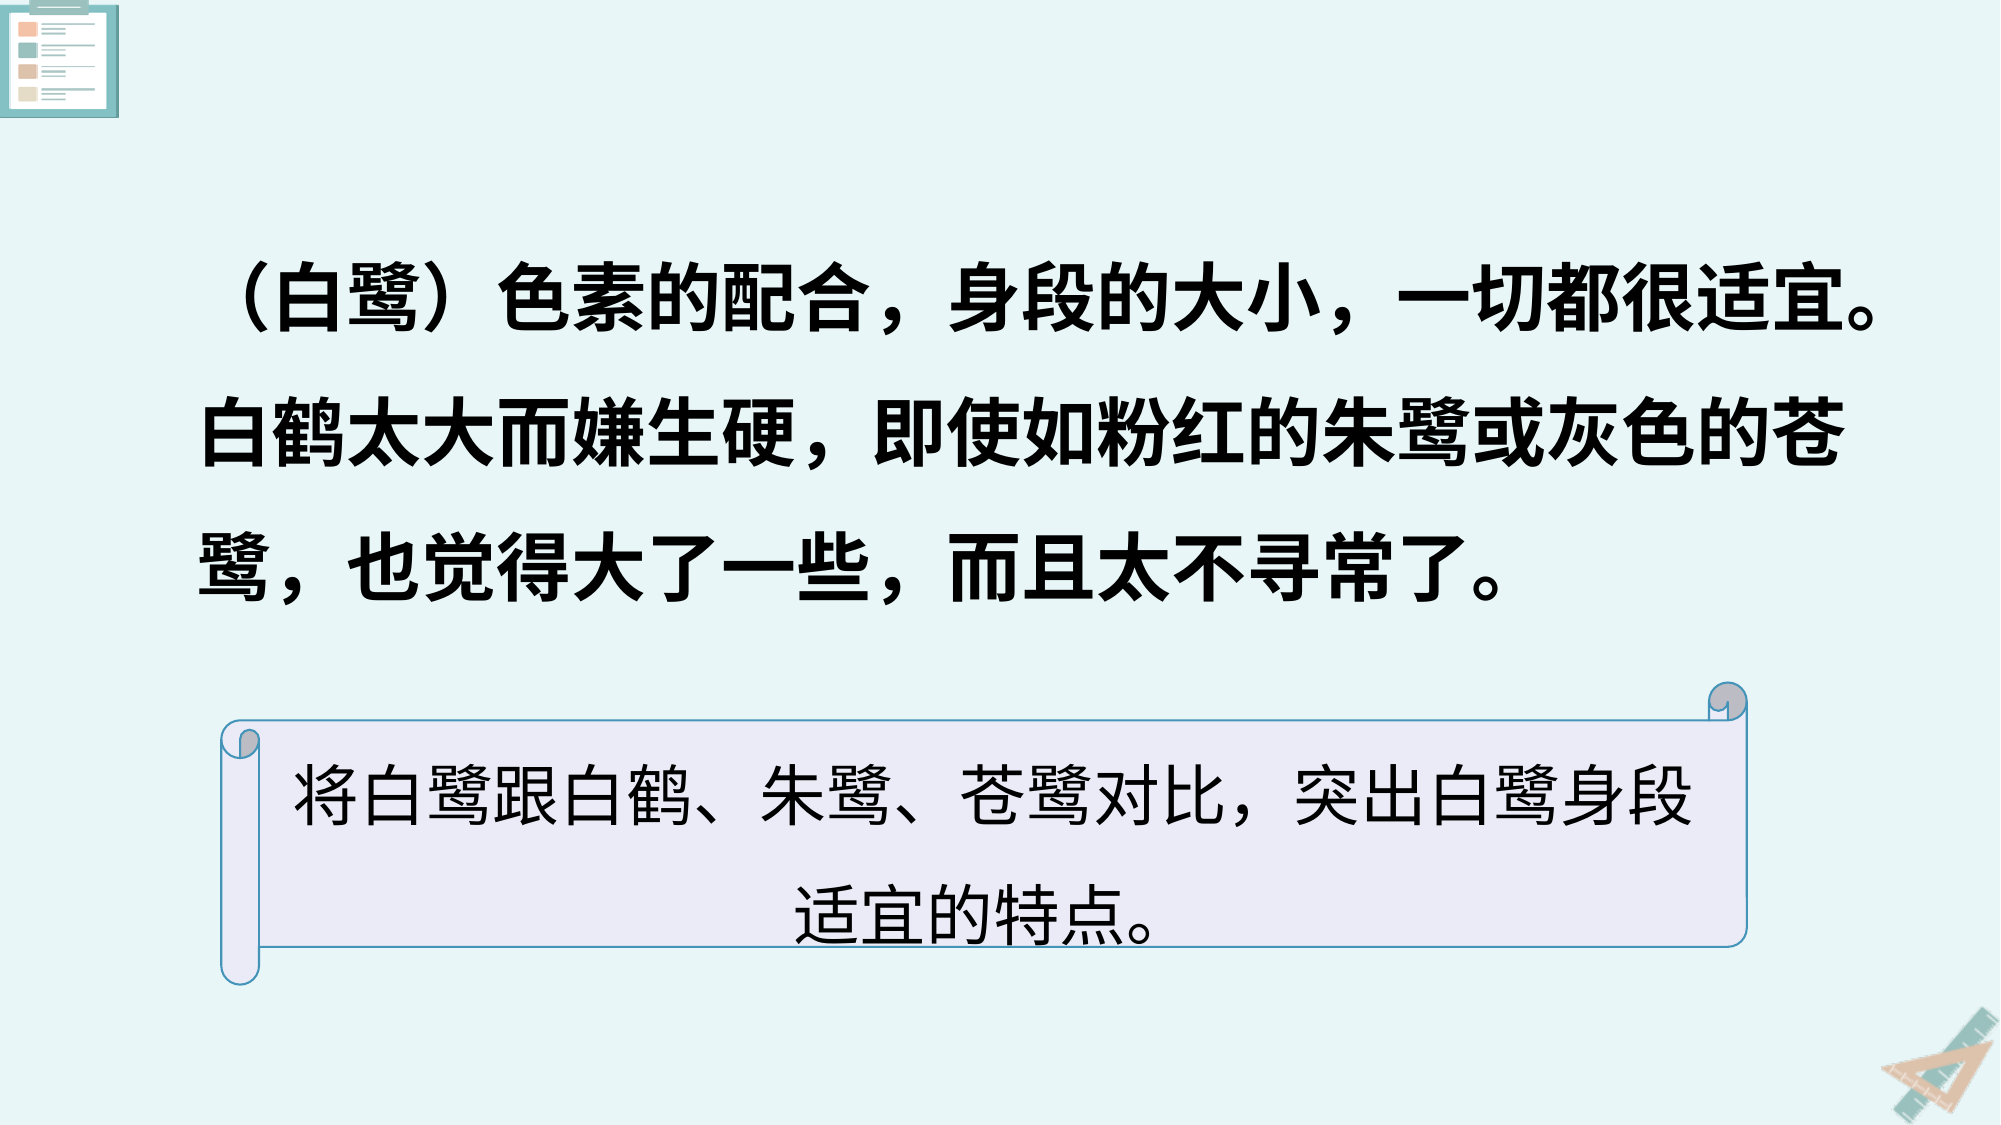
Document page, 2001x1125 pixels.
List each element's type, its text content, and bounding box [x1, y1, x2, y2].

text_box （白鹭）色素的配合，身段的大小，一切都很适宜。白鹤太大而嫌生硬，即使如粉红的朱鹭或灰色的苍鹭，也觉得大了一些，而且太不寻常了。 [97, 198, 1903, 618]
picture [0, 0, 119, 119]
picture [1881, 1006, 2000, 1125]
text_box 将白鹭跟白鹤、朱鹭、苍鹭对比，突出白鹭身段适宜的特点。 [220, 681, 1748, 986]
